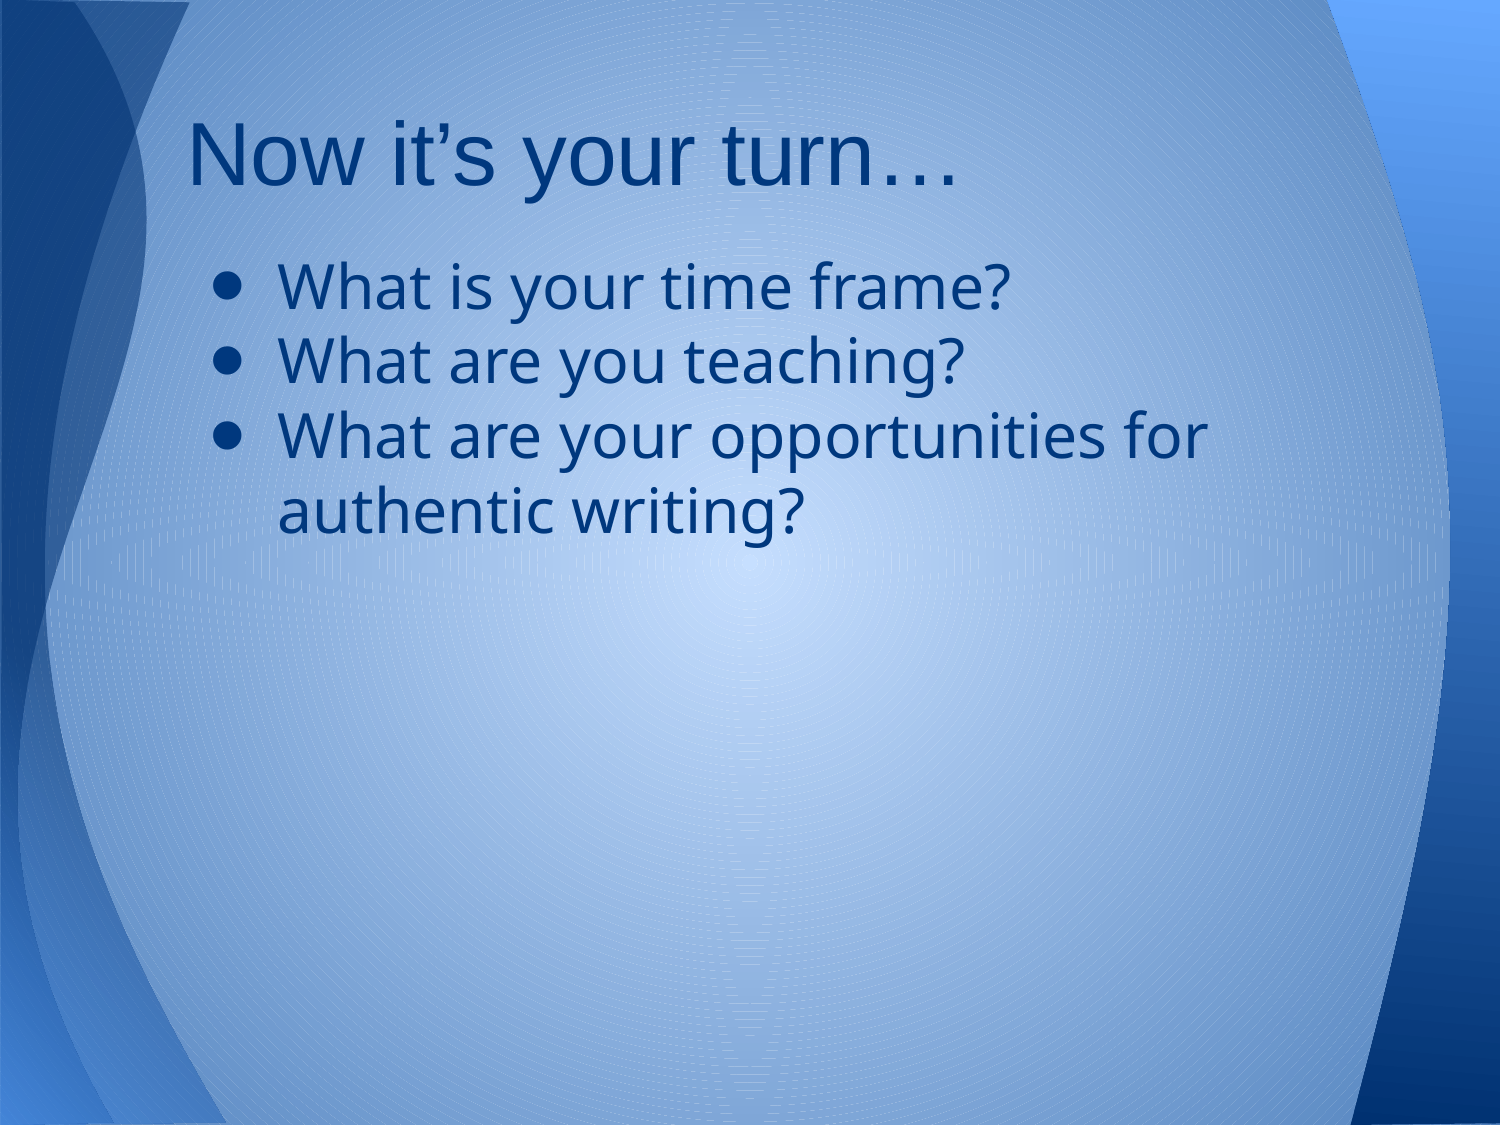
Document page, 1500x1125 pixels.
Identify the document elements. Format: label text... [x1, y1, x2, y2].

title Now it’s your turn… [171, 47, 1500, 251]
text_box What is your time frame? What are you teaching? What are your opportunities for authentic writing? [187, 231, 1387, 562]
